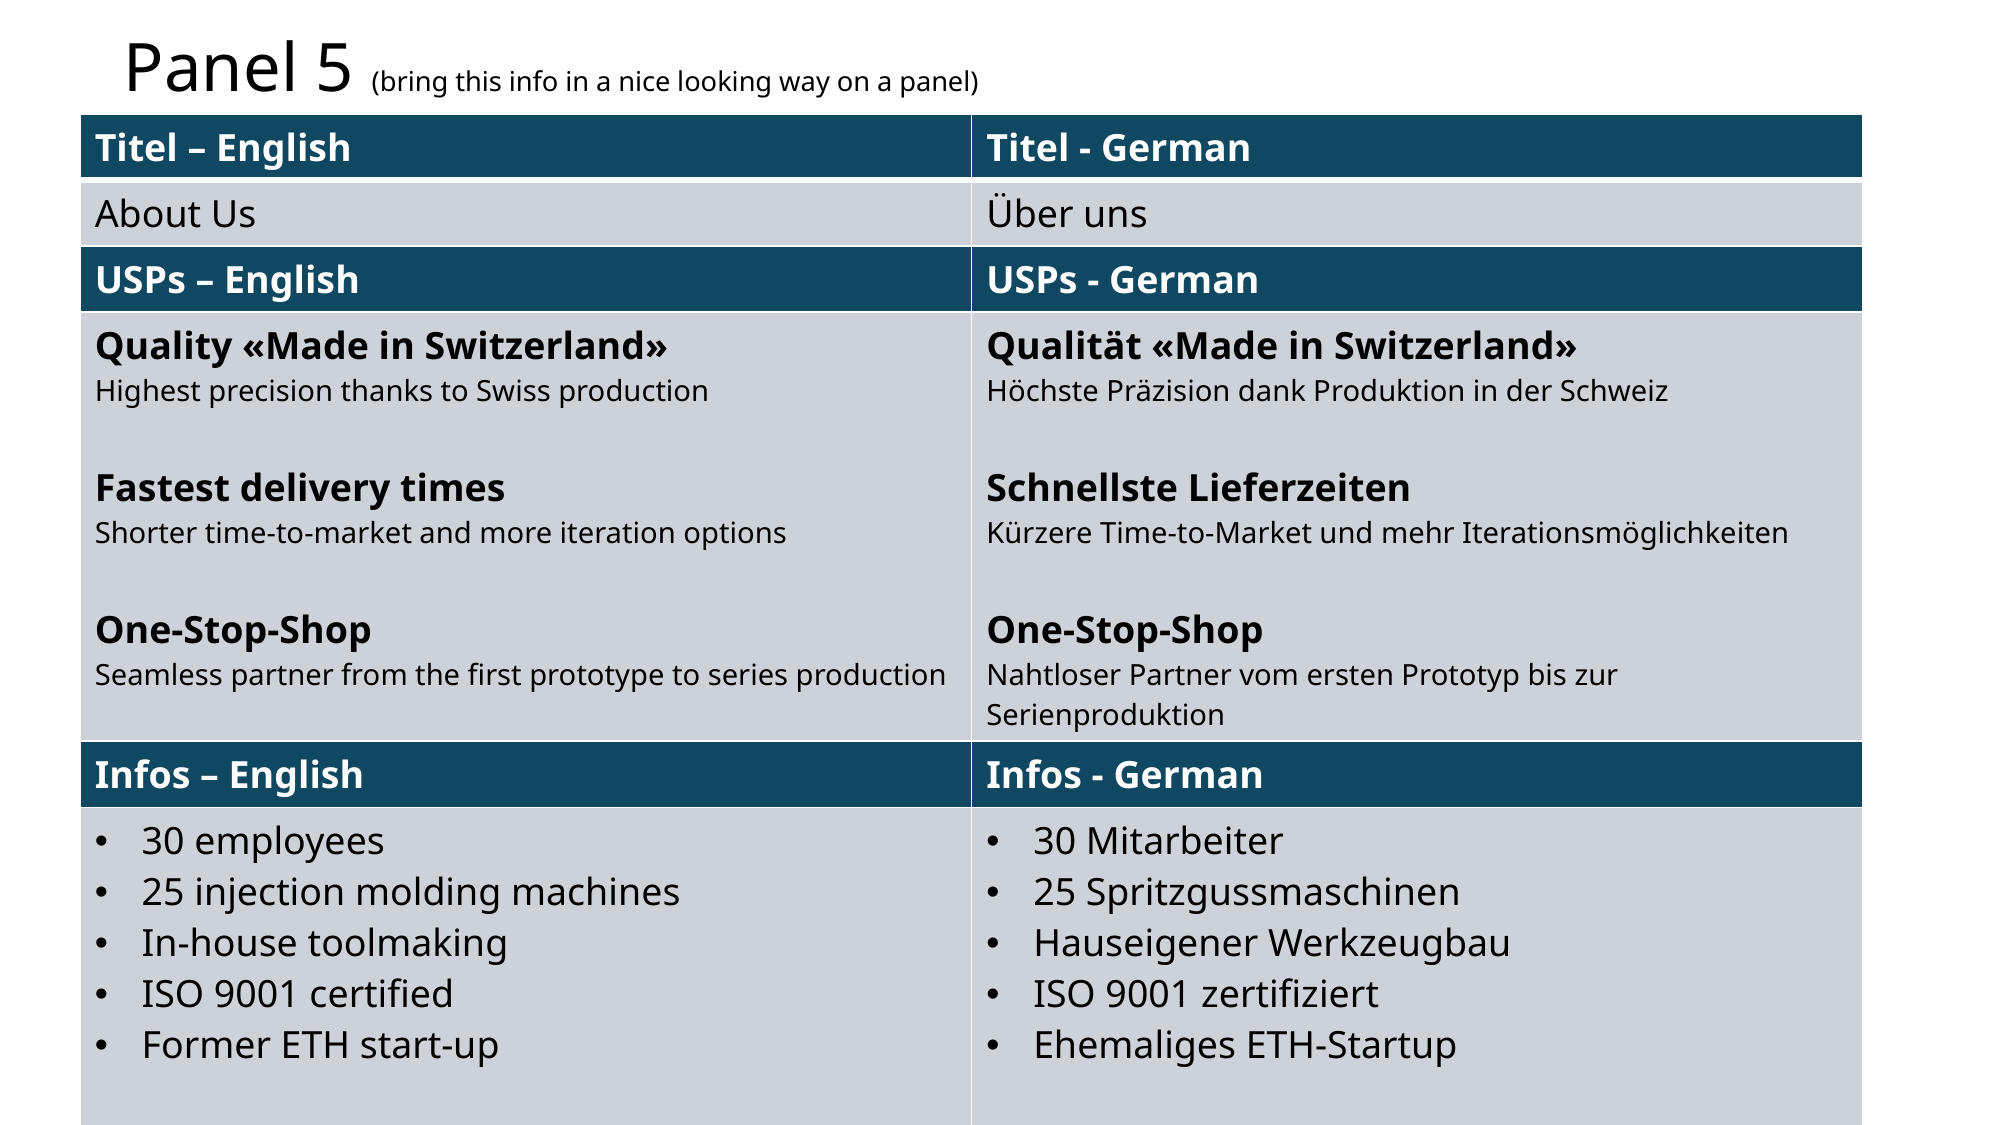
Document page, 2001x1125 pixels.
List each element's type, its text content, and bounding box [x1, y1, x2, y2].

table_cell Qualität «Made in Switzerland» Höchste Präzision dank Produktion in der Schweiz Schnellste Lieferzeiten Kürzere Time-to-Market und mehr Iterationsmöglichkeiten One-Stop-Shop Nahtloser Partner vom ersten Prototyp bis zur Serienproduktion [972, 313, 1862, 740]
table_cell About Us [81, 183, 971, 245]
table_cell 30 employees 25 injection molding machines In-house toolmaking ISO 9001 certified Former ETH start-up [81, 808, 971, 1125]
table_cell Infos – English [81, 742, 971, 807]
table_cell Infos - German [972, 742, 1862, 807]
title Panel 5 (bring this info in a nice looking way on a panel) [108, 26, 1834, 113]
table_cell Über uns [972, 183, 1862, 245]
table_header Titel - German [972, 115, 1862, 177]
table_cell 30 Mitarbeiter 25 Spritzgussmaschinen Hauseigener Werkzeugbau ISO 9001 zertifiziert Ehemaliges ETH-Startup [972, 808, 1862, 1125]
table_header Titel – English [81, 115, 971, 177]
table_cell USPs – English [81, 247, 971, 311]
table_cell Quality «Made in Switzerland» Highest precision thanks to Swiss production Fastest delivery times Shorter time-to-market and more iteration options One-Stop-Shop Seamless partner from the first prototype to series production [81, 313, 971, 740]
table_cell USPs - German [972, 247, 1862, 311]
